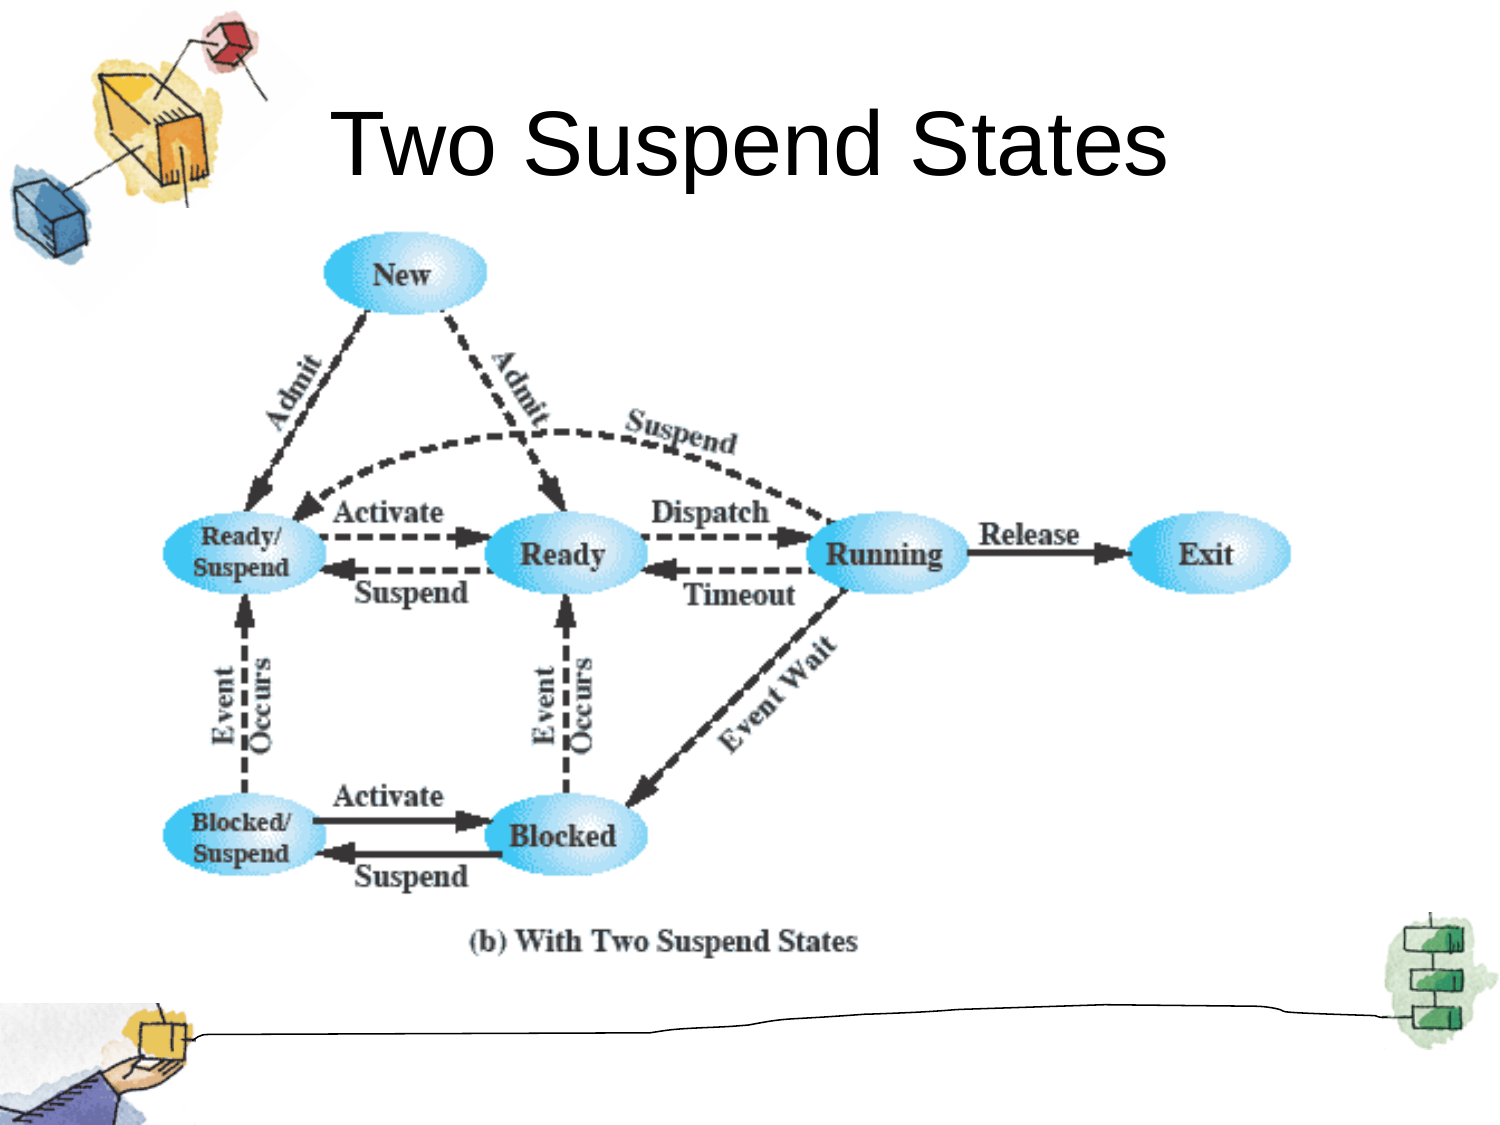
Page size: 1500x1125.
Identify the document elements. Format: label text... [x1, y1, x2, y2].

title Two Suspend States [74, 44, 1426, 233]
picture [0, 85, 156, 316]
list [156, 208, 1307, 988]
picture [1382, 912, 1500, 1050]
picture [0, 1003, 196, 1125]
picture [114, 0, 274, 44]
